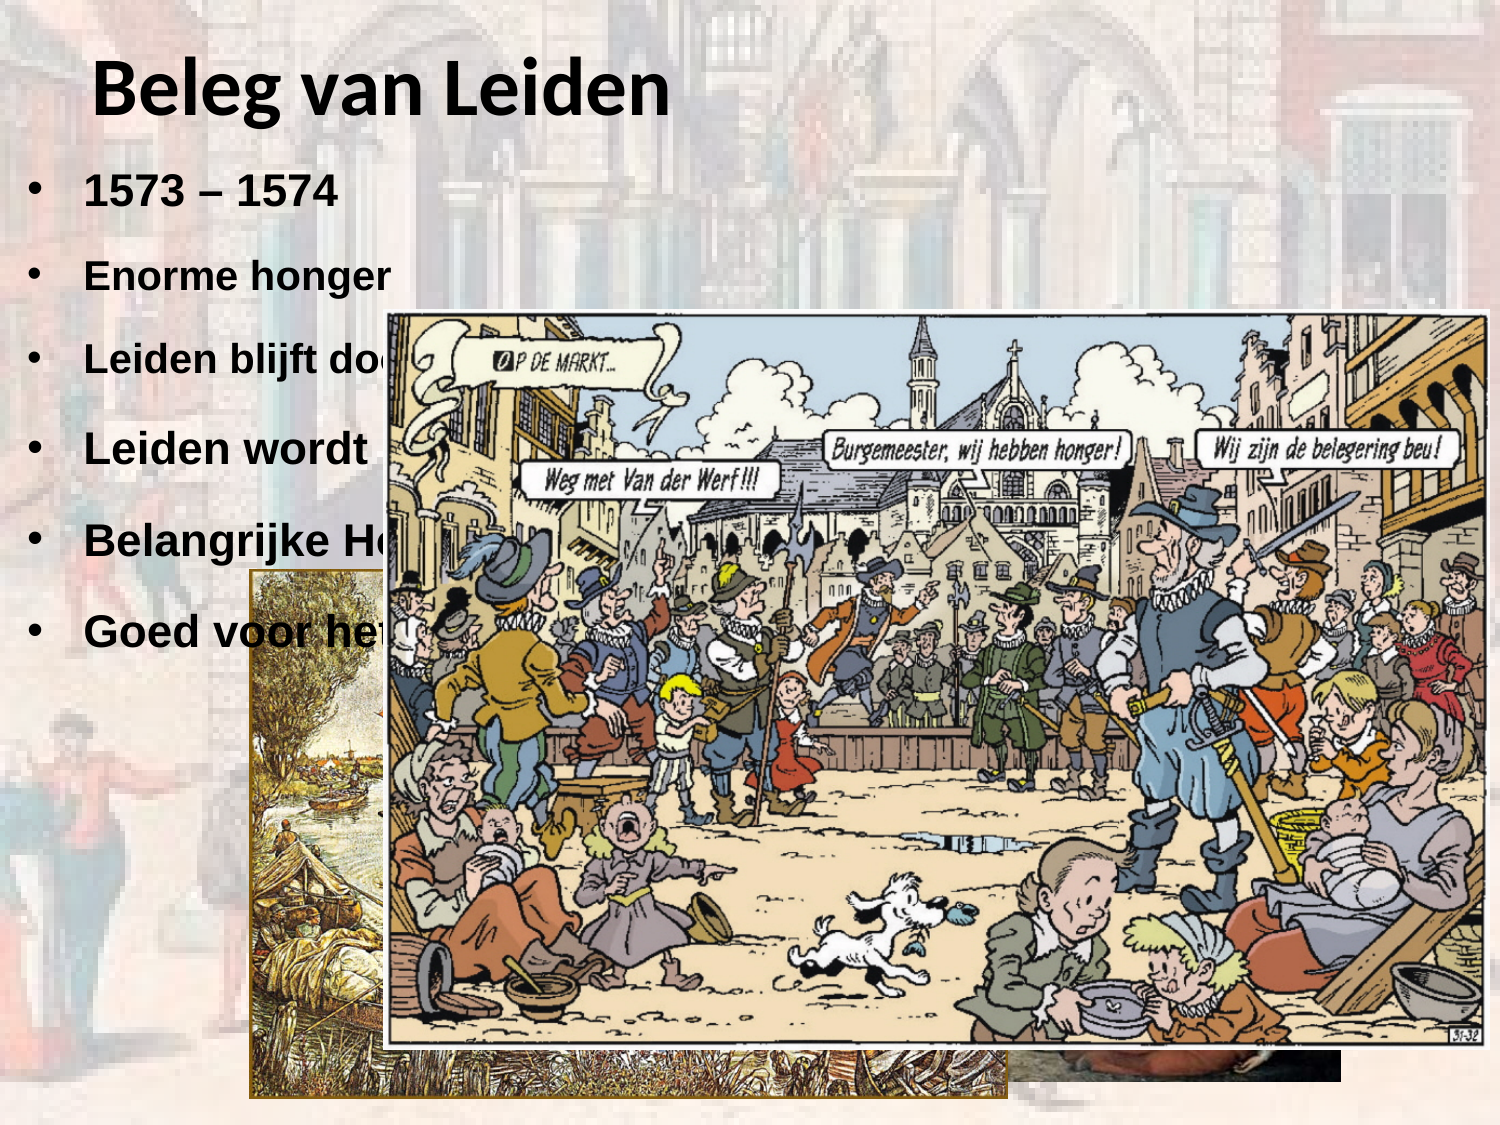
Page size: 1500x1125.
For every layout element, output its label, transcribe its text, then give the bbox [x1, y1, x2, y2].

title Beleg van Leiden [76, 46, 1369, 125]
list 1573 – 1574 Enorme honger Leiden blijft doorvechten: ze kennen de verhalen Leiden wordt bevrijd door Willem van Oranje en de geuzen Belangrijke Hollandse stad Goed voor het zelfvertrouwen van de opstandelingen [11, 125, 1434, 835]
picture [249, 309, 1490, 1099]
